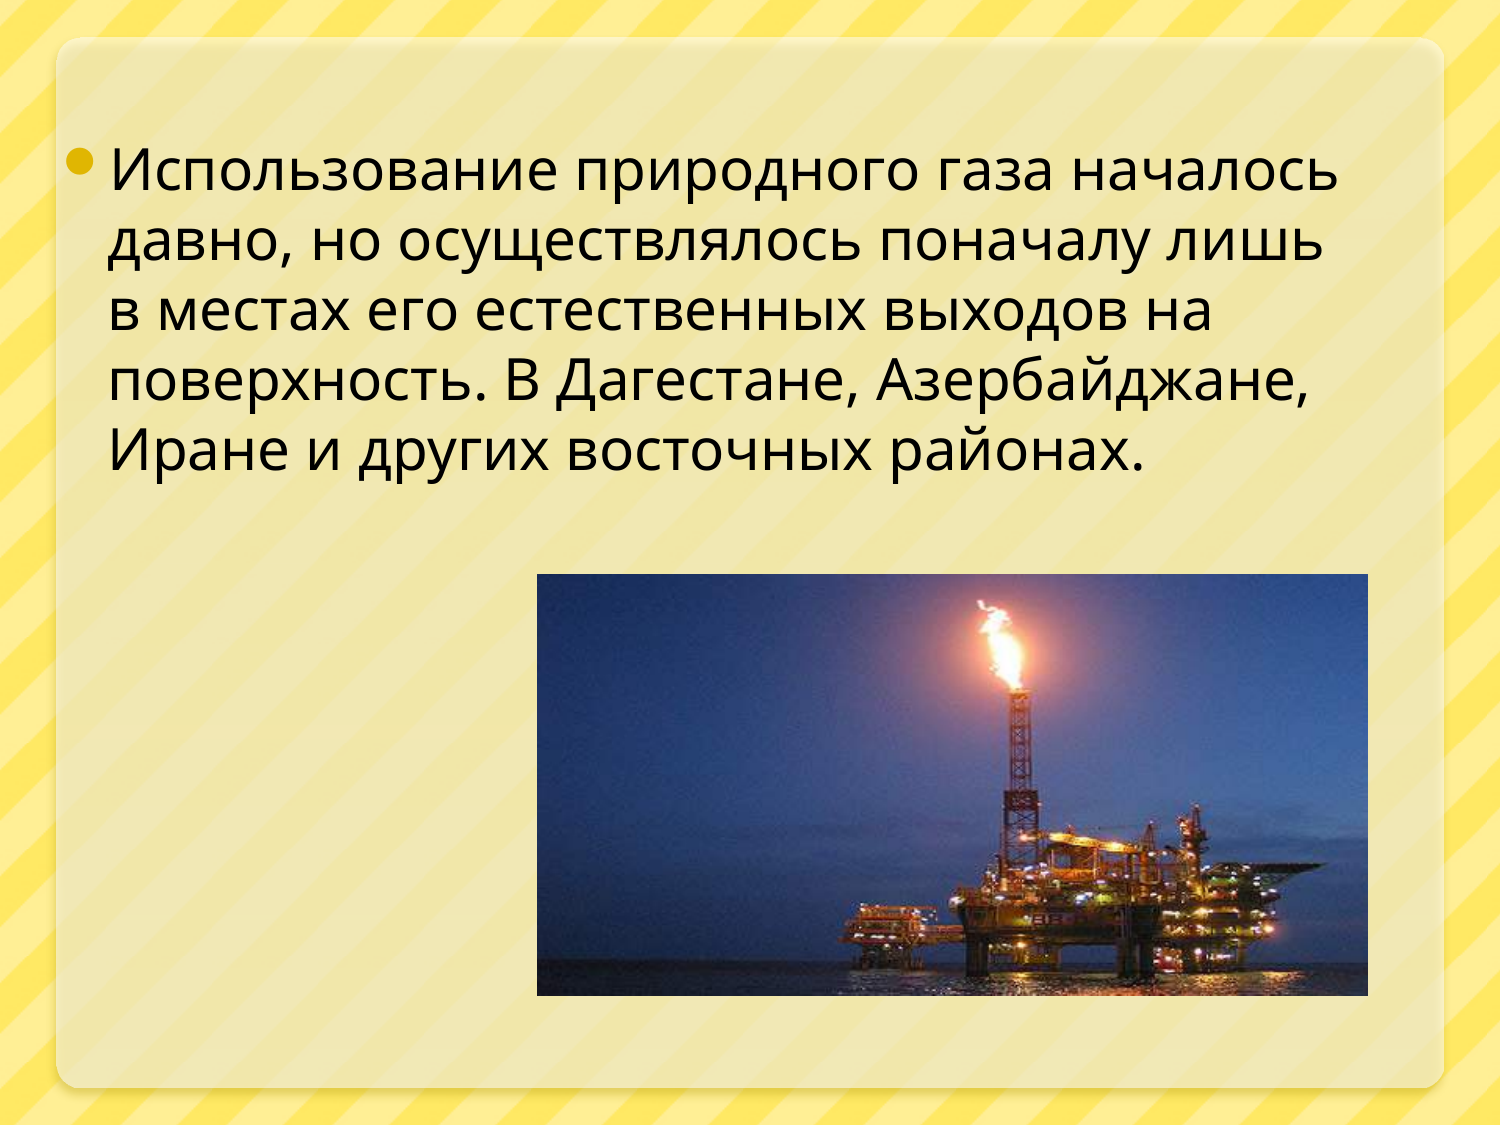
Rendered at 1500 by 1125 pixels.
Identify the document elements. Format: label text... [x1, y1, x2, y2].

picture [537, 574, 1368, 996]
list Использование природного газа началось давно, но осуществлялось поначалу лишь в местах его естественных выходов на поверхность. В Дагестане, Азербайджане, Иране и других восточных районах. [24, 125, 1375, 868]
